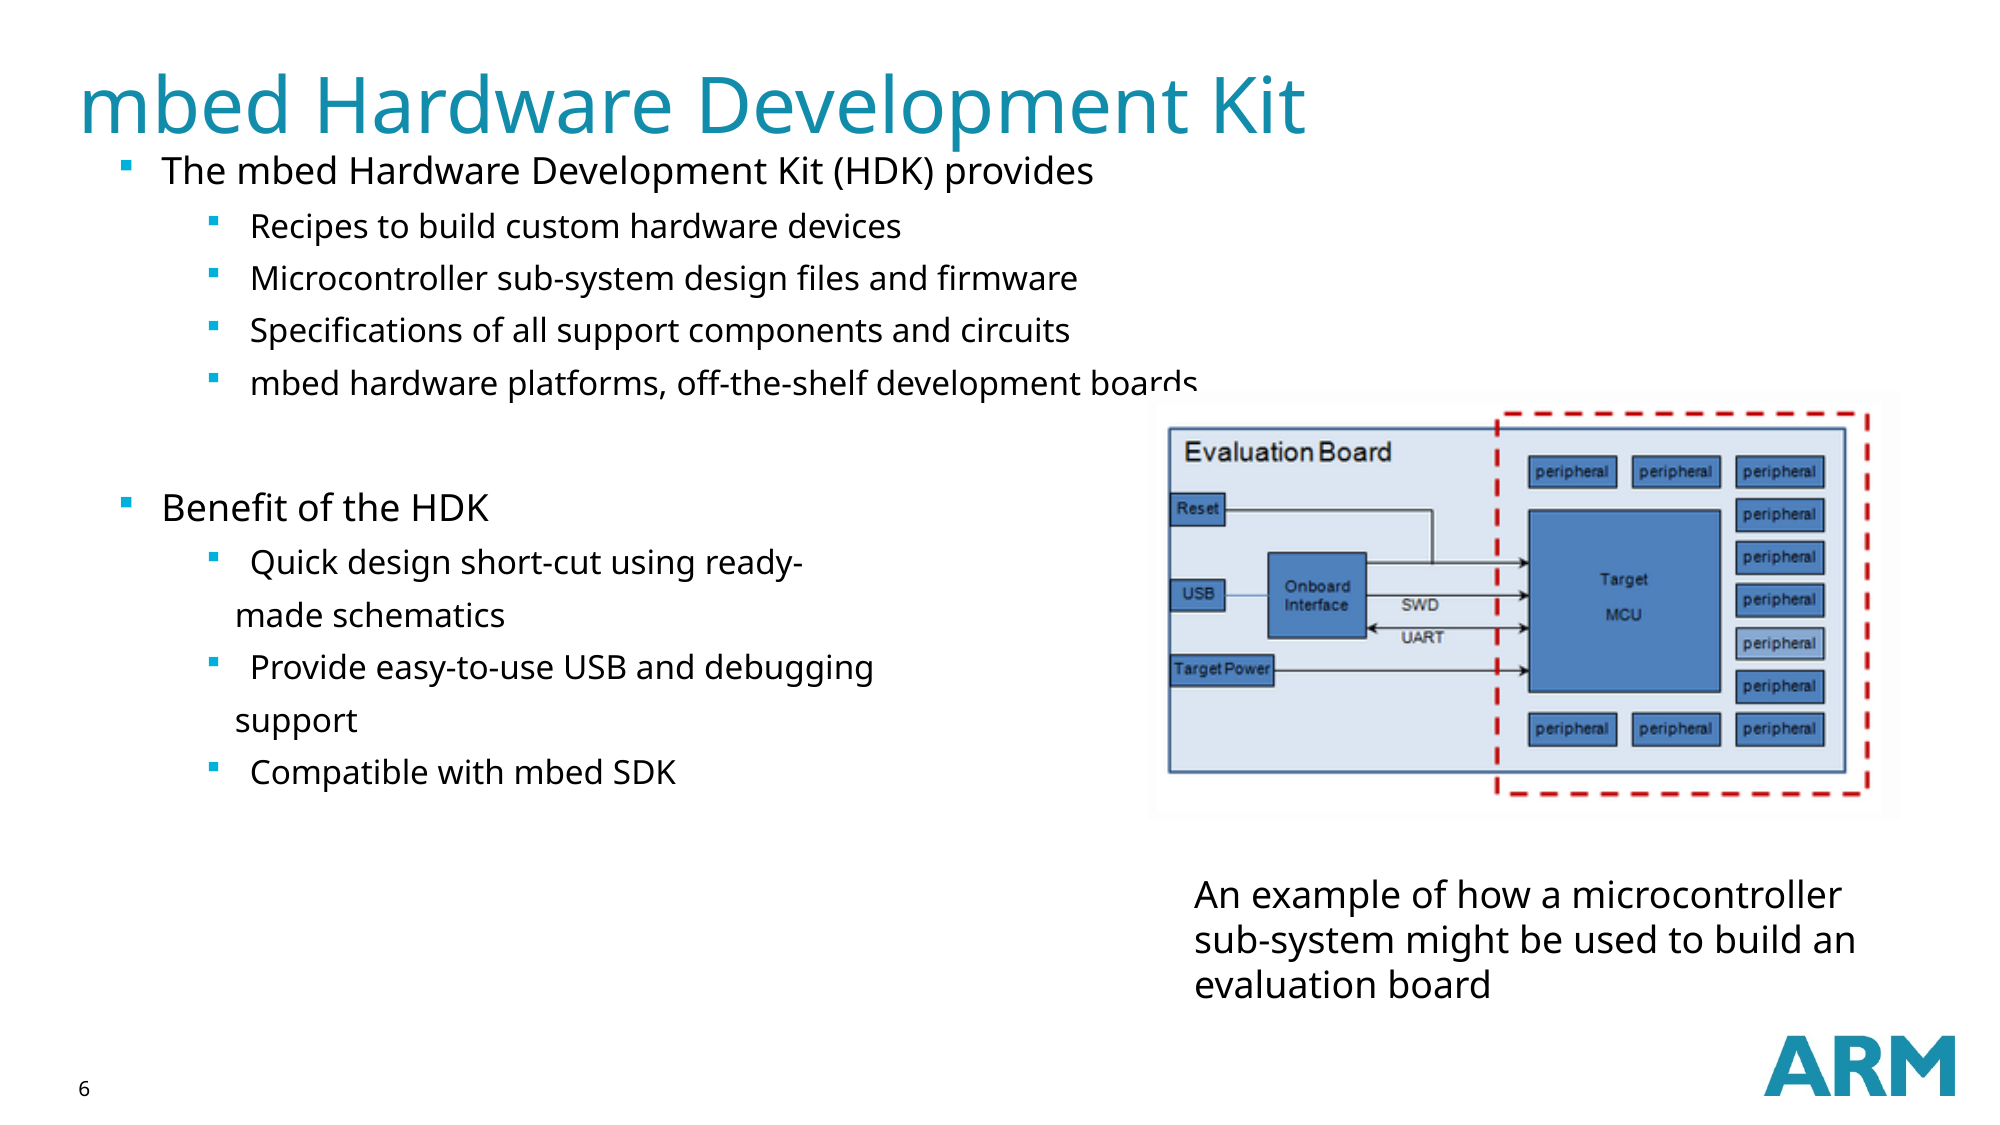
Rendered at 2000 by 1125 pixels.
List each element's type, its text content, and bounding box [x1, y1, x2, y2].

picture [1763, 1035, 1955, 1096]
list The mbed Hardware Development Kit (HDK) provides Recipes to build custom hardware devices Microcontroller sub-system design files and firmware Specifications of all support components and circuits mbed hardware platforms, off-the-shelf development boards Benefit of the HDK Quick design short-cut using ready- made schematics Provide easy-to-use USB and debugging support Compatible with mbed SDK [118, 147, 1954, 1046]
picture [1147, 391, 1902, 819]
title mbed Hardware Development Kit [78, 55, 1910, 150]
text_box An example of how a microcontroller sub-system might be used to build an evaluation board [1179, 863, 1901, 1014]
